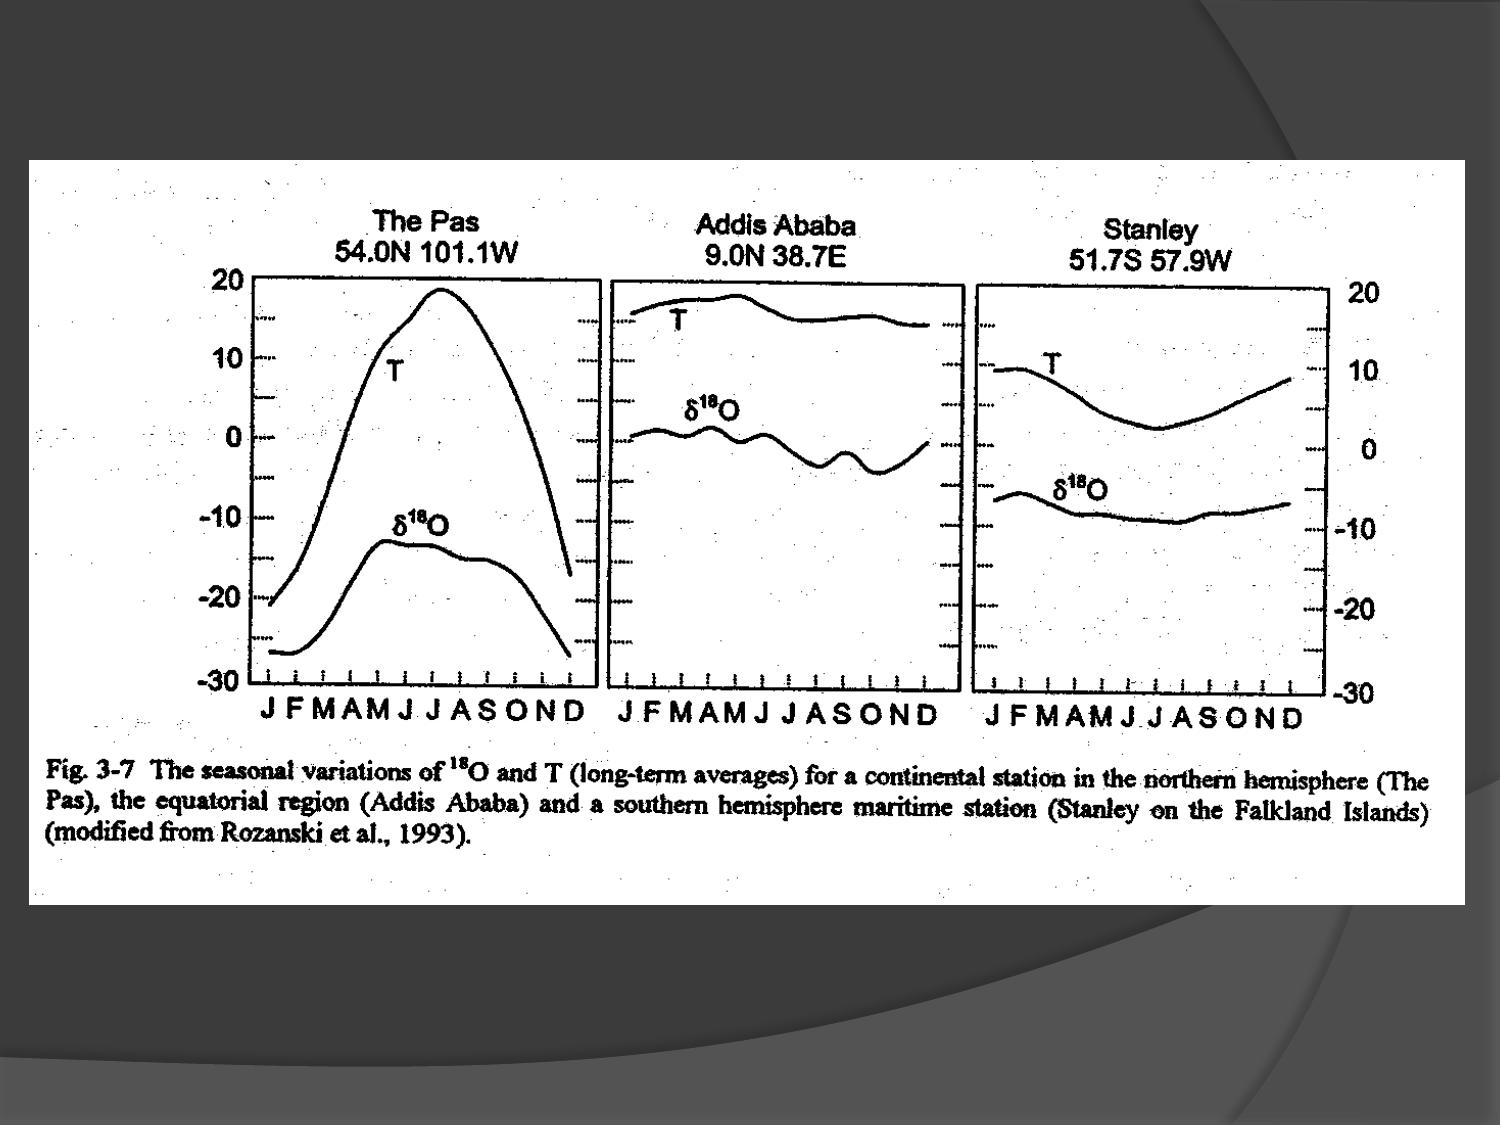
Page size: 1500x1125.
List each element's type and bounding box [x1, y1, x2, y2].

picture [29, 160, 1465, 906]
